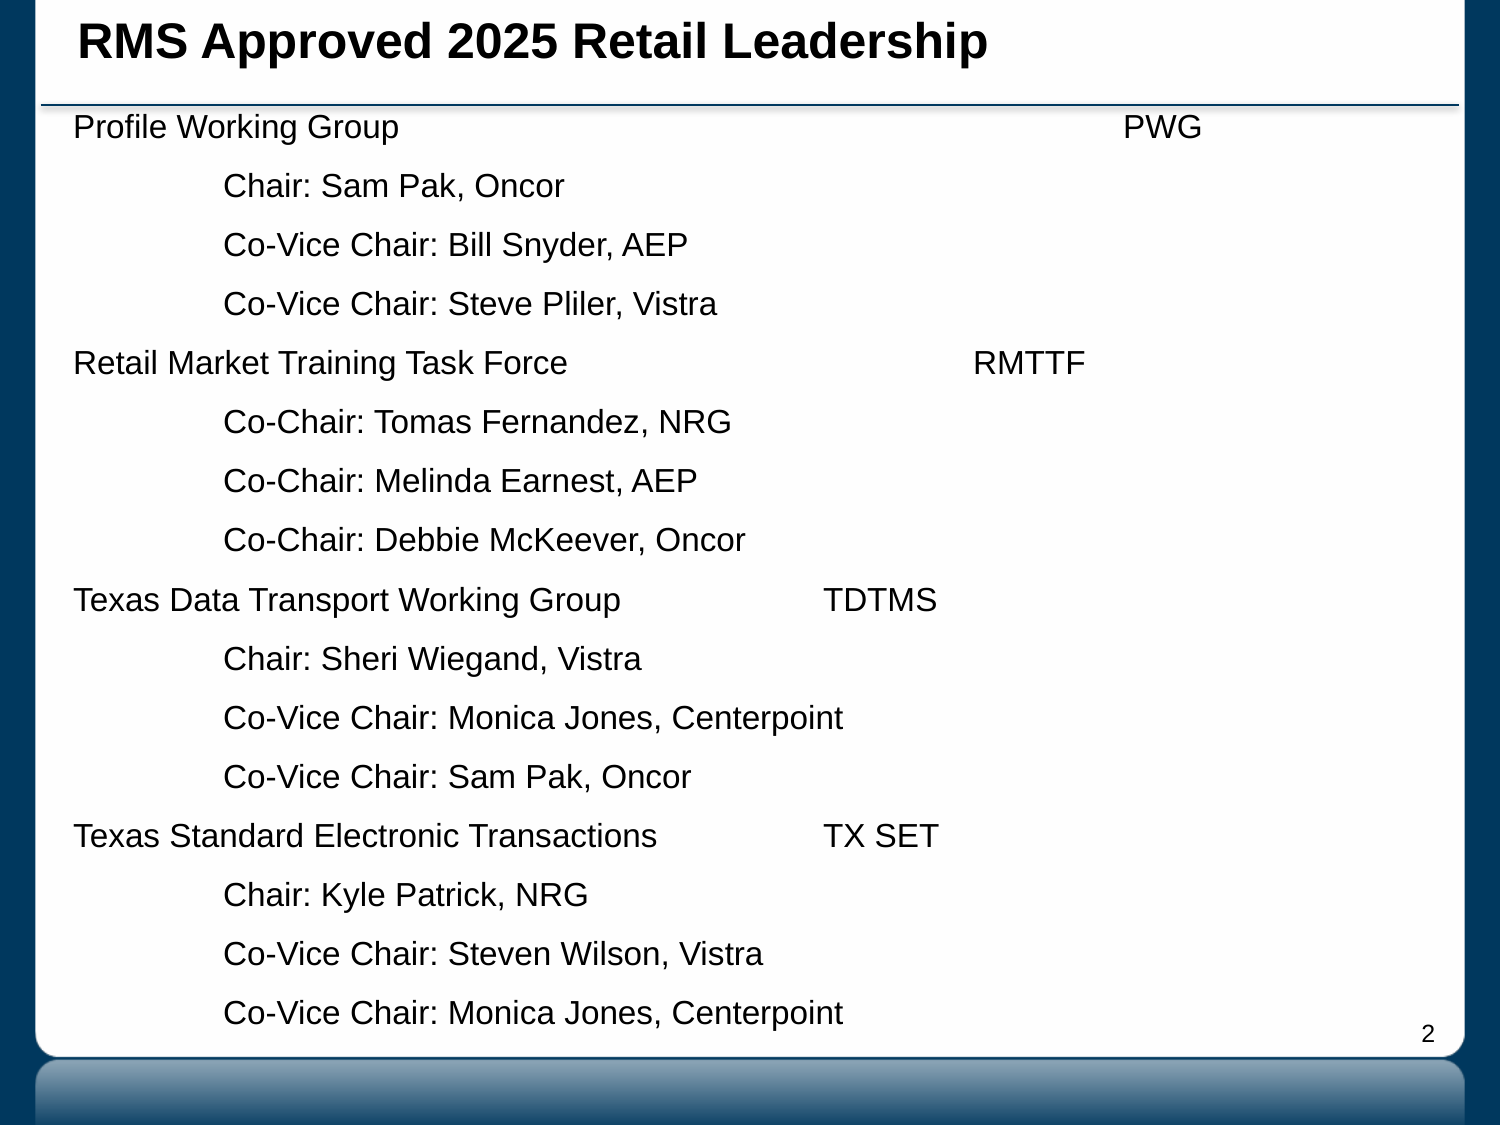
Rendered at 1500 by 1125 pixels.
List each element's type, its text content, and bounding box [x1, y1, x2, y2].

title RMS Approved 2025 Retail Leadership [62, 28, 1462, 109]
picture [35, 0, 1465, 1125]
text_box Profile Working Group PWG Chair: Sam Pak, Oncor Co-Vice Chair: Bill Snyder, AEP Co-Vice Chair: Steve Pliler, Vistra Retail Market Training Task Force RMTTF Co-Chair: Tomas Fernandez, NRG Co-Chair: Melinda Earnest, AEP Co-Chair: Debbie McKeever, Oncor Texas Data Transport Working Group TDTMS Chair: Sheri Wiegand, Vistra Co-Vice Chair: Monica Jones, Centerpoint Co-Vice Chair: Sam Pak, Oncor Texas Standard Electronic Transactions TX SET Chair: Kyle Patrick, NRG Co-Vice Chair: Steven Wilson, Vistra Co-Vice Chair: Monica Jones, Centerpoint [58, 97, 1458, 1068]
